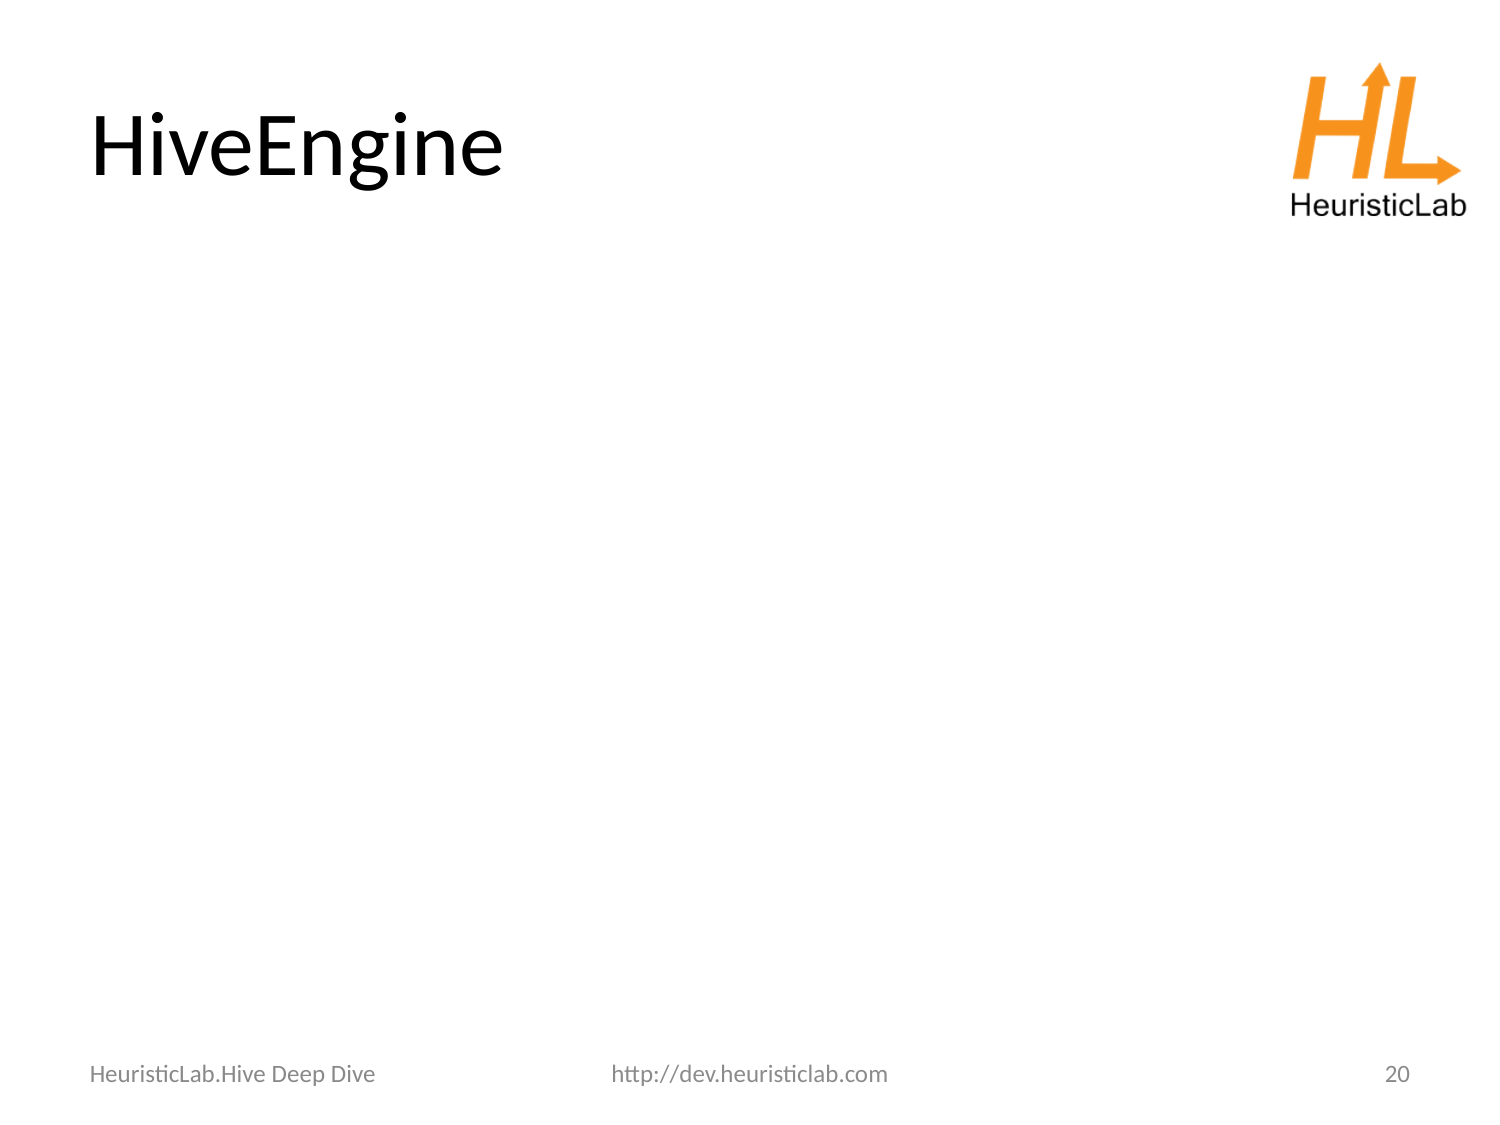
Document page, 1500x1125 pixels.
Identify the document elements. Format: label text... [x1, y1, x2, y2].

text_box HeuristicLab.Hive Deep Dive [75, 1042, 425, 1103]
text_box 20 [1074, 1042, 1425, 1103]
title HiveEngine [74, 44, 1282, 233]
picture [1281, 27, 1474, 244]
text_box http://dev.heuristiclab.com [512, 1042, 988, 1103]
